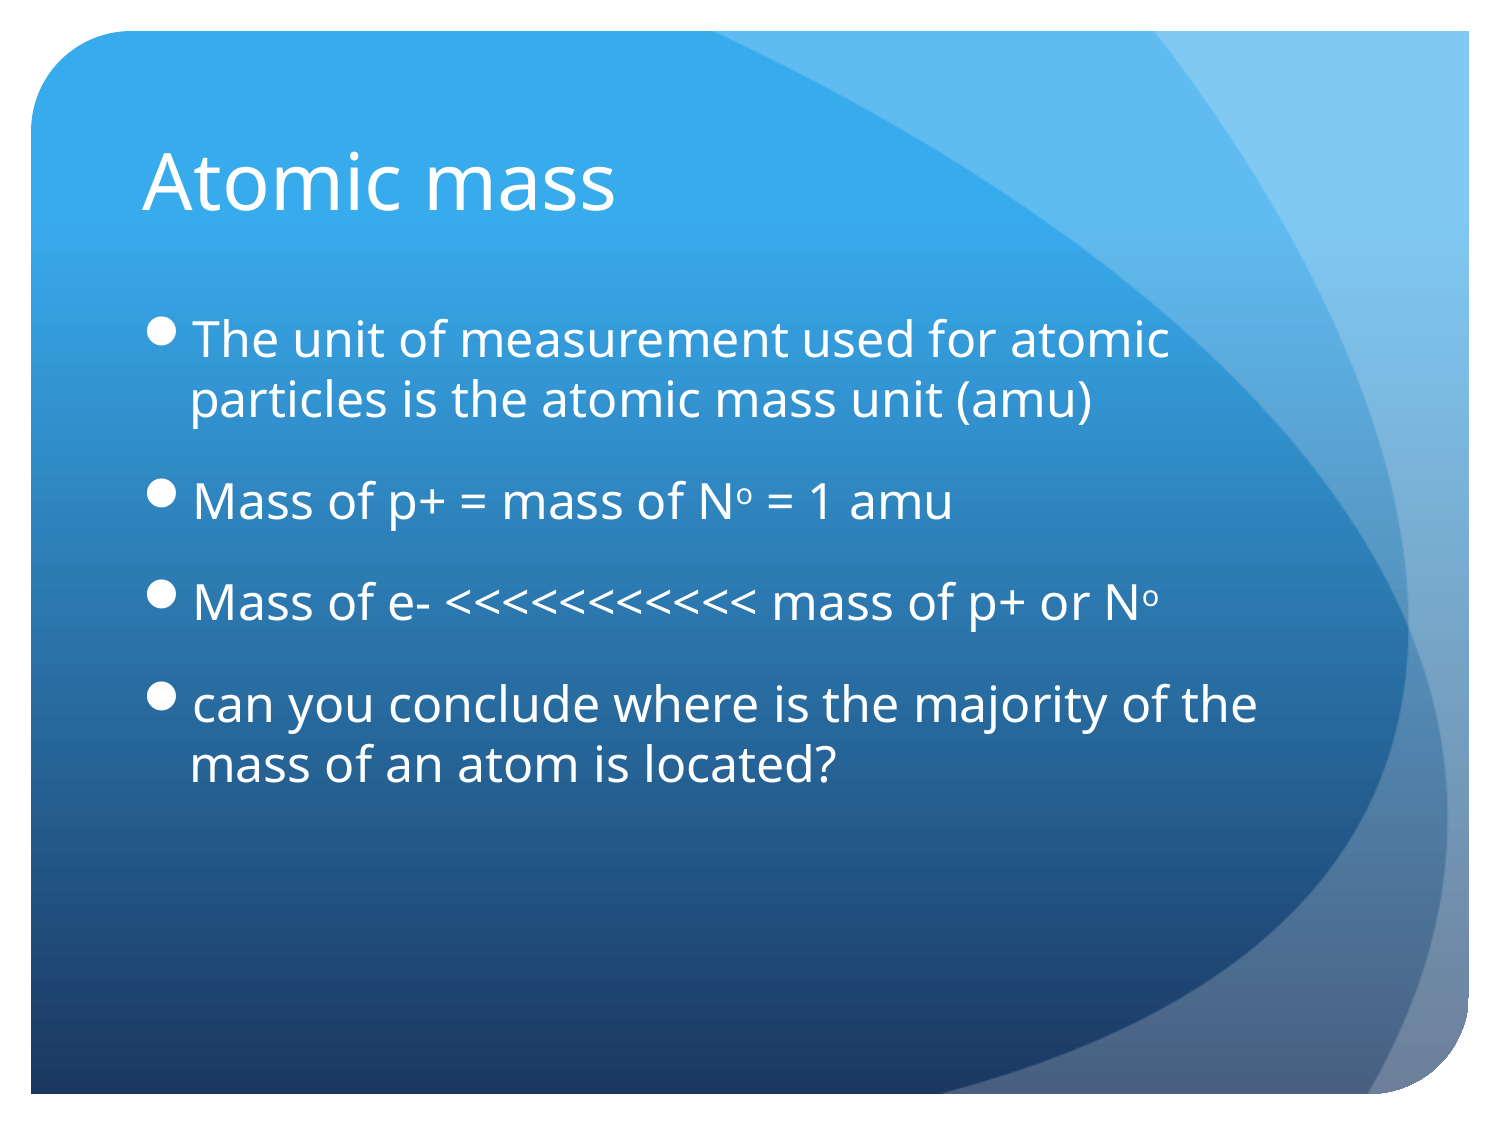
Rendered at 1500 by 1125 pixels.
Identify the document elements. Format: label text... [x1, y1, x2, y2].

title Atomic mass [127, 62, 1372, 234]
picture [24, 30, 1473, 1094]
list The unit of measurement used for atomic particles is the atomic mass unit (amu) Mass of p+ = mass of No = 1 amu Mass of e- <<<<<<<<<<< mass of p+ or No can you conclude where is the majority of the mass of an atom is located? [127, 299, 1372, 991]
